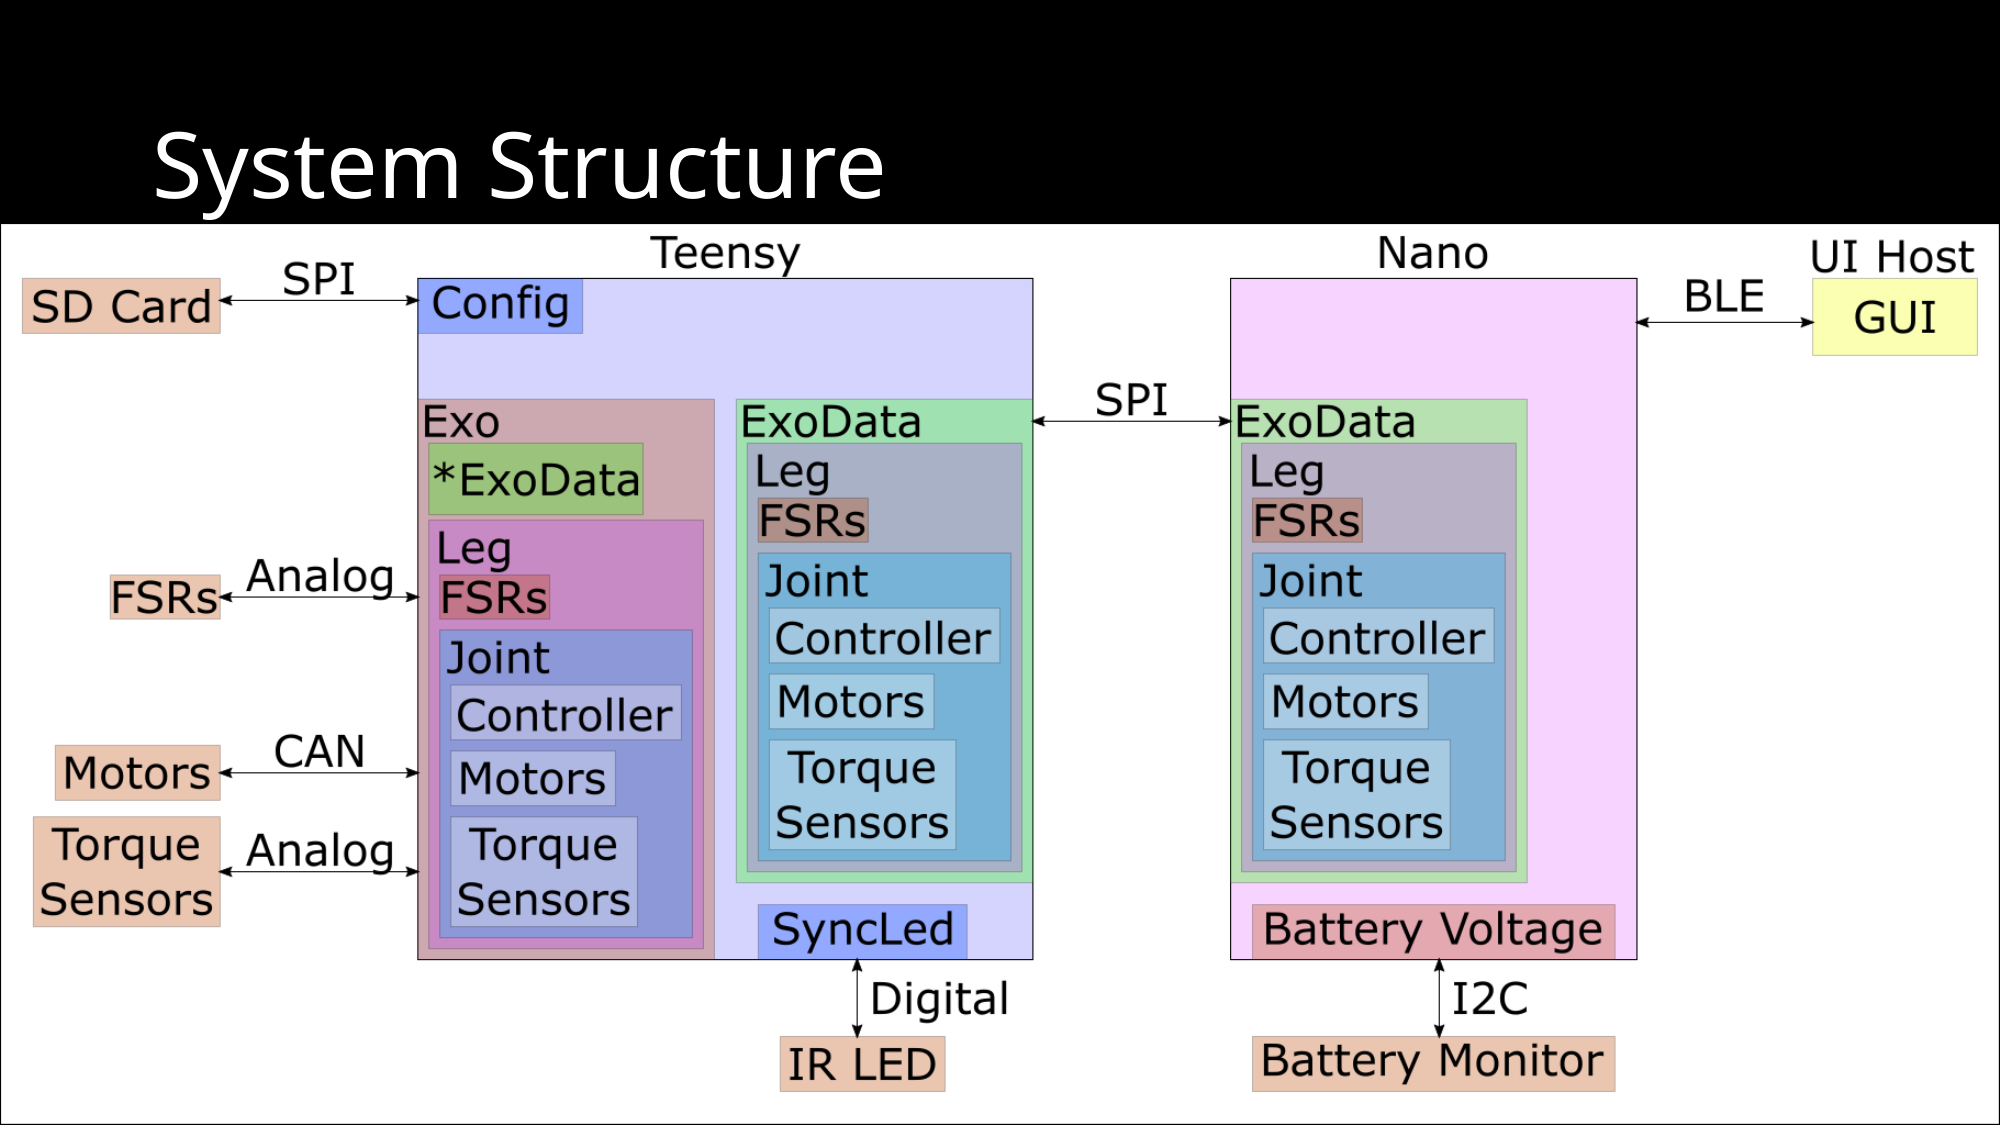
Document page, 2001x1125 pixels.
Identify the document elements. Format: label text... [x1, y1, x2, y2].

title System Structure [137, 59, 1863, 223]
picture [0, 223, 2000, 1125]
